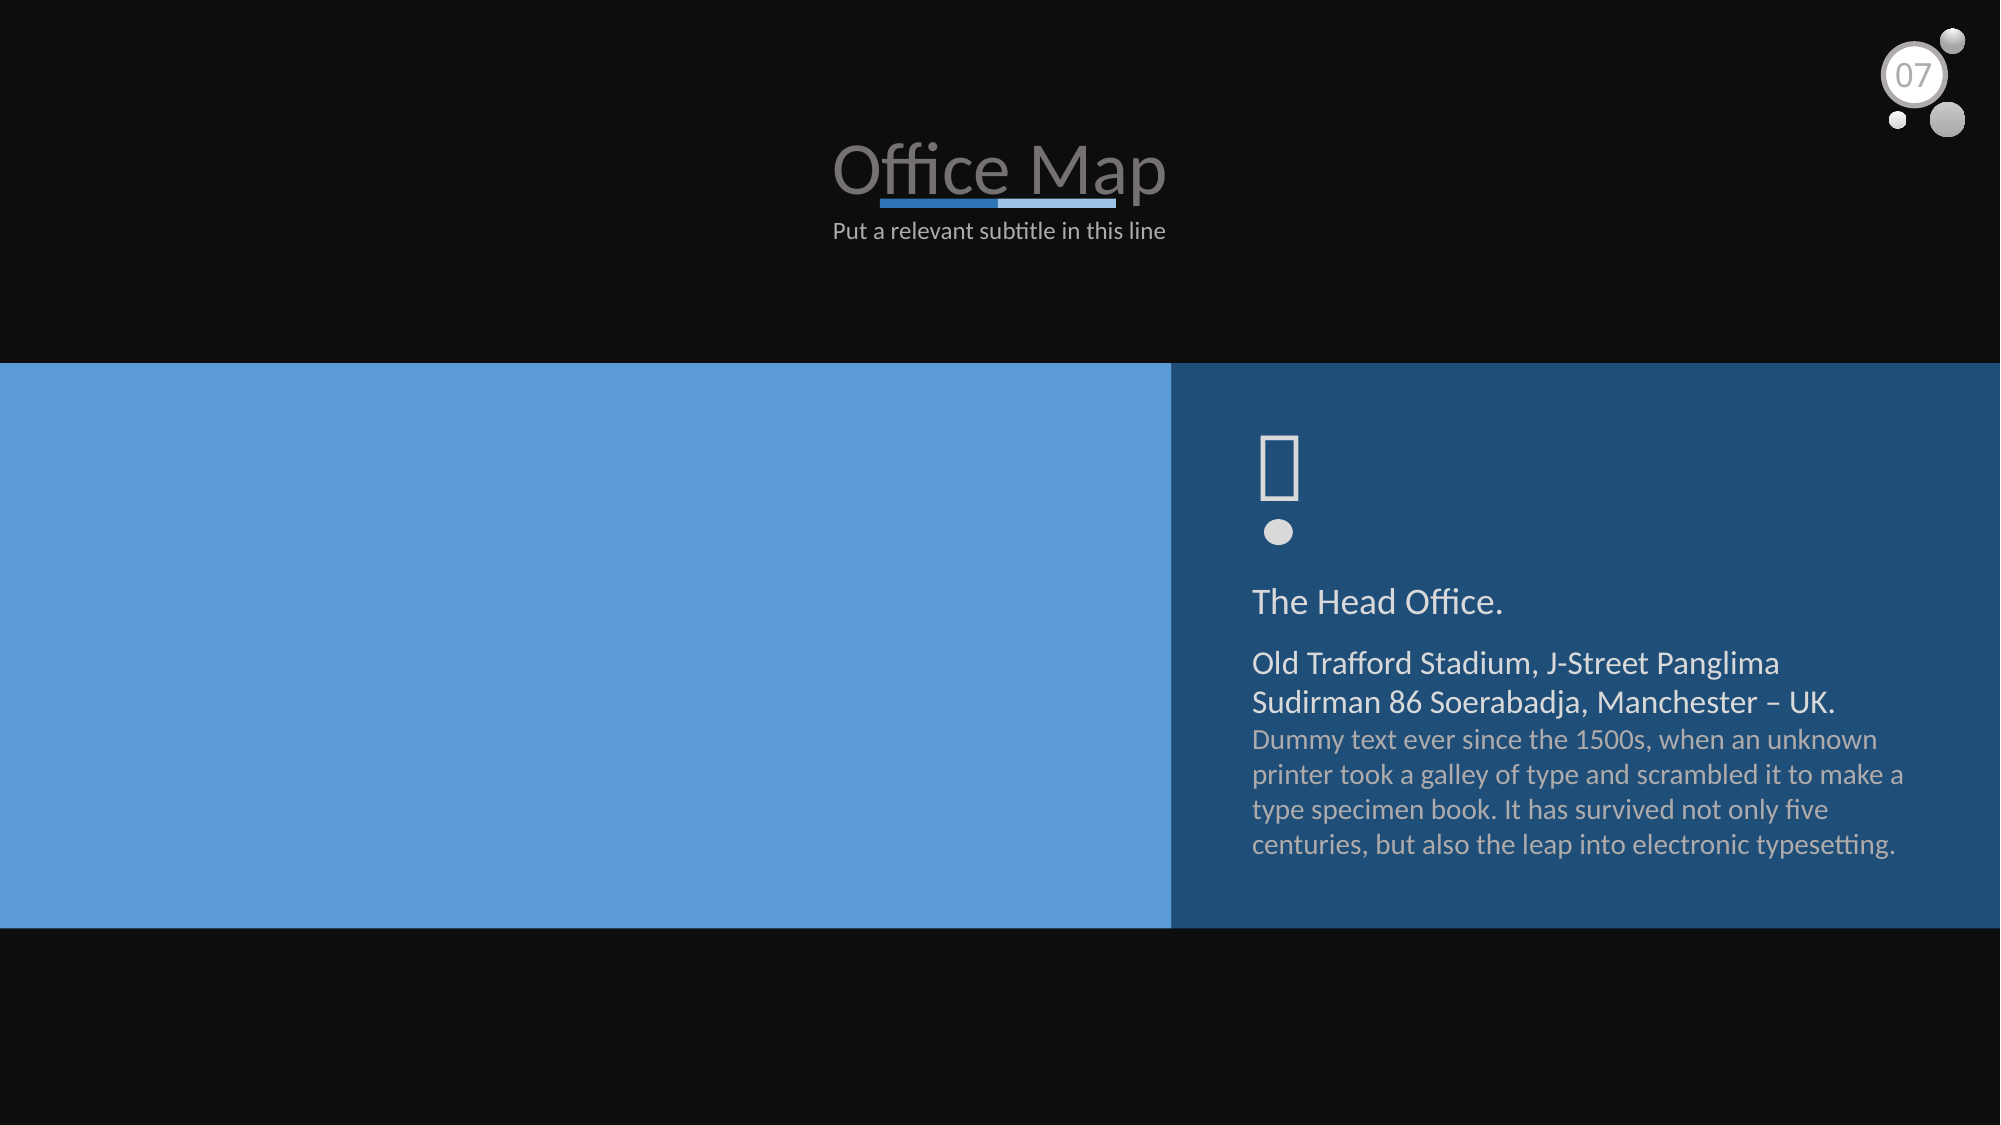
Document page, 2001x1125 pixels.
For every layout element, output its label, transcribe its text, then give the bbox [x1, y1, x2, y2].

text_box [0, 362, 1172, 929]
text_box Put a relevant subtitle in this line [762, 199, 1237, 260]
text_box [0, 929, 2000, 1125]
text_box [1237, 402, 1343, 546]
text_box [1172, 362, 2000, 929]
text_box [0, 0, 2000, 362]
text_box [1876, 28, 1966, 138]
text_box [879, 198, 1116, 209]
text_box The Head Office. Old Trafford Stadium, J-Street Panglima Sudirman 86 Soerabadja, Manchester – UK. Dummy text ever since the 1500s, when an unknown printer took a galley of type and scrambled it to make a type specimen book. It has survived not only five centuries, but also the leap into electronic typesetting. [1237, 569, 1927, 892]
text_box Office Map [707, 67, 1293, 218]
